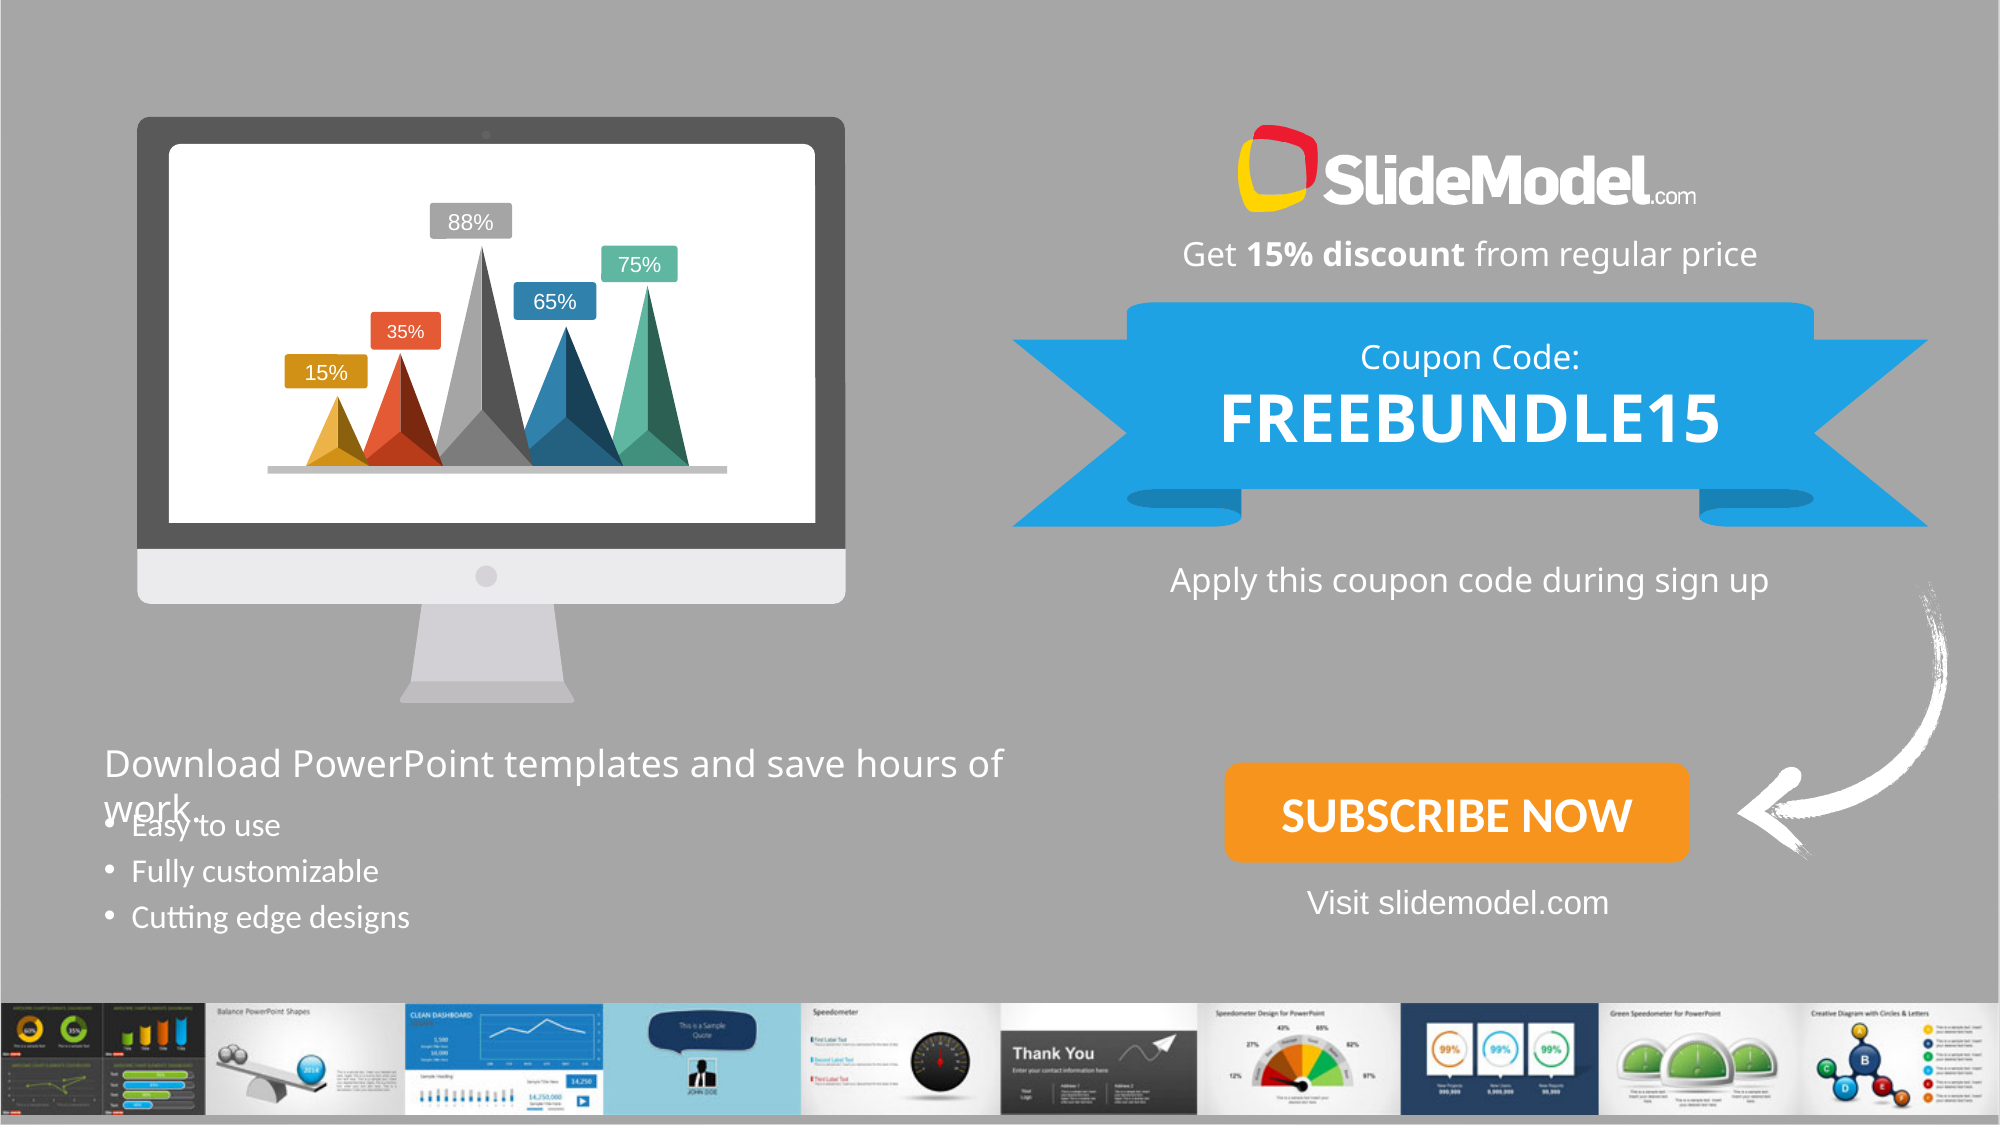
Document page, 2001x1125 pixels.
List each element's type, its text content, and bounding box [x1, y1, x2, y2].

text_box [1736, 594, 1949, 861]
text_box Get 15% discount from regular price [1058, 225, 1883, 280]
text_box Apply this coupon code during sign up [1129, 551, 1811, 607]
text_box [136, 116, 846, 704]
text_box Coupon Code: FREEBUNDLE15 [1173, 328, 1768, 464]
text_box Easy to use Fully customizable Cutting edge designs [89, 838, 863, 943]
picture [1237, 125, 1696, 213]
chart [256, 123, 704, 543]
text_box [1012, 302, 1929, 527]
text_box Visit slidemodel.com [1248, 874, 1669, 928]
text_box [267, 202, 728, 474]
picture [1, 1003, 1999, 1115]
text_box Download PowerPoint templates and save hours of work. [88, 732, 1059, 838]
text_box [0, 0, 2000, 1003]
text_box SUBSCRIBE NOW [1222, 760, 1692, 865]
text_box [1928, 587, 1937, 601]
